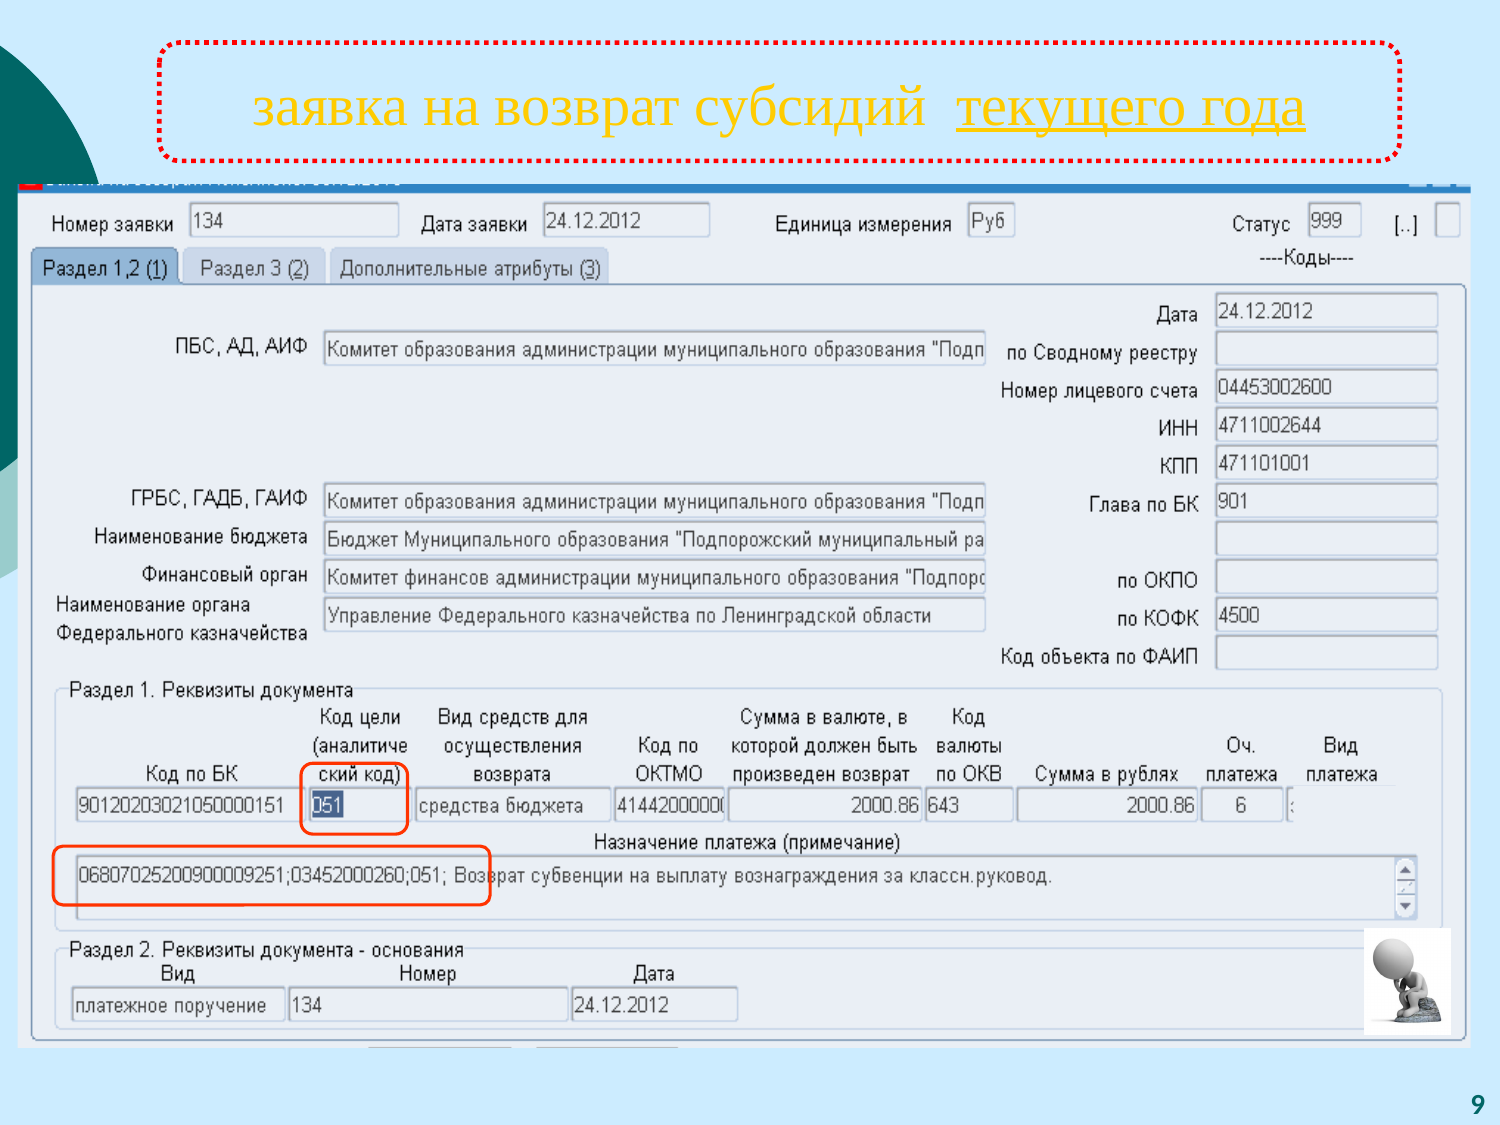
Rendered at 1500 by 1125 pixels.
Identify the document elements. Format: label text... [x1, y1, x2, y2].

picture [17, 184, 1471, 1048]
text_box 9 [1453, 1081, 1500, 1125]
text_box заявка на возврат субсидий текущего года [159, 42, 1400, 161]
